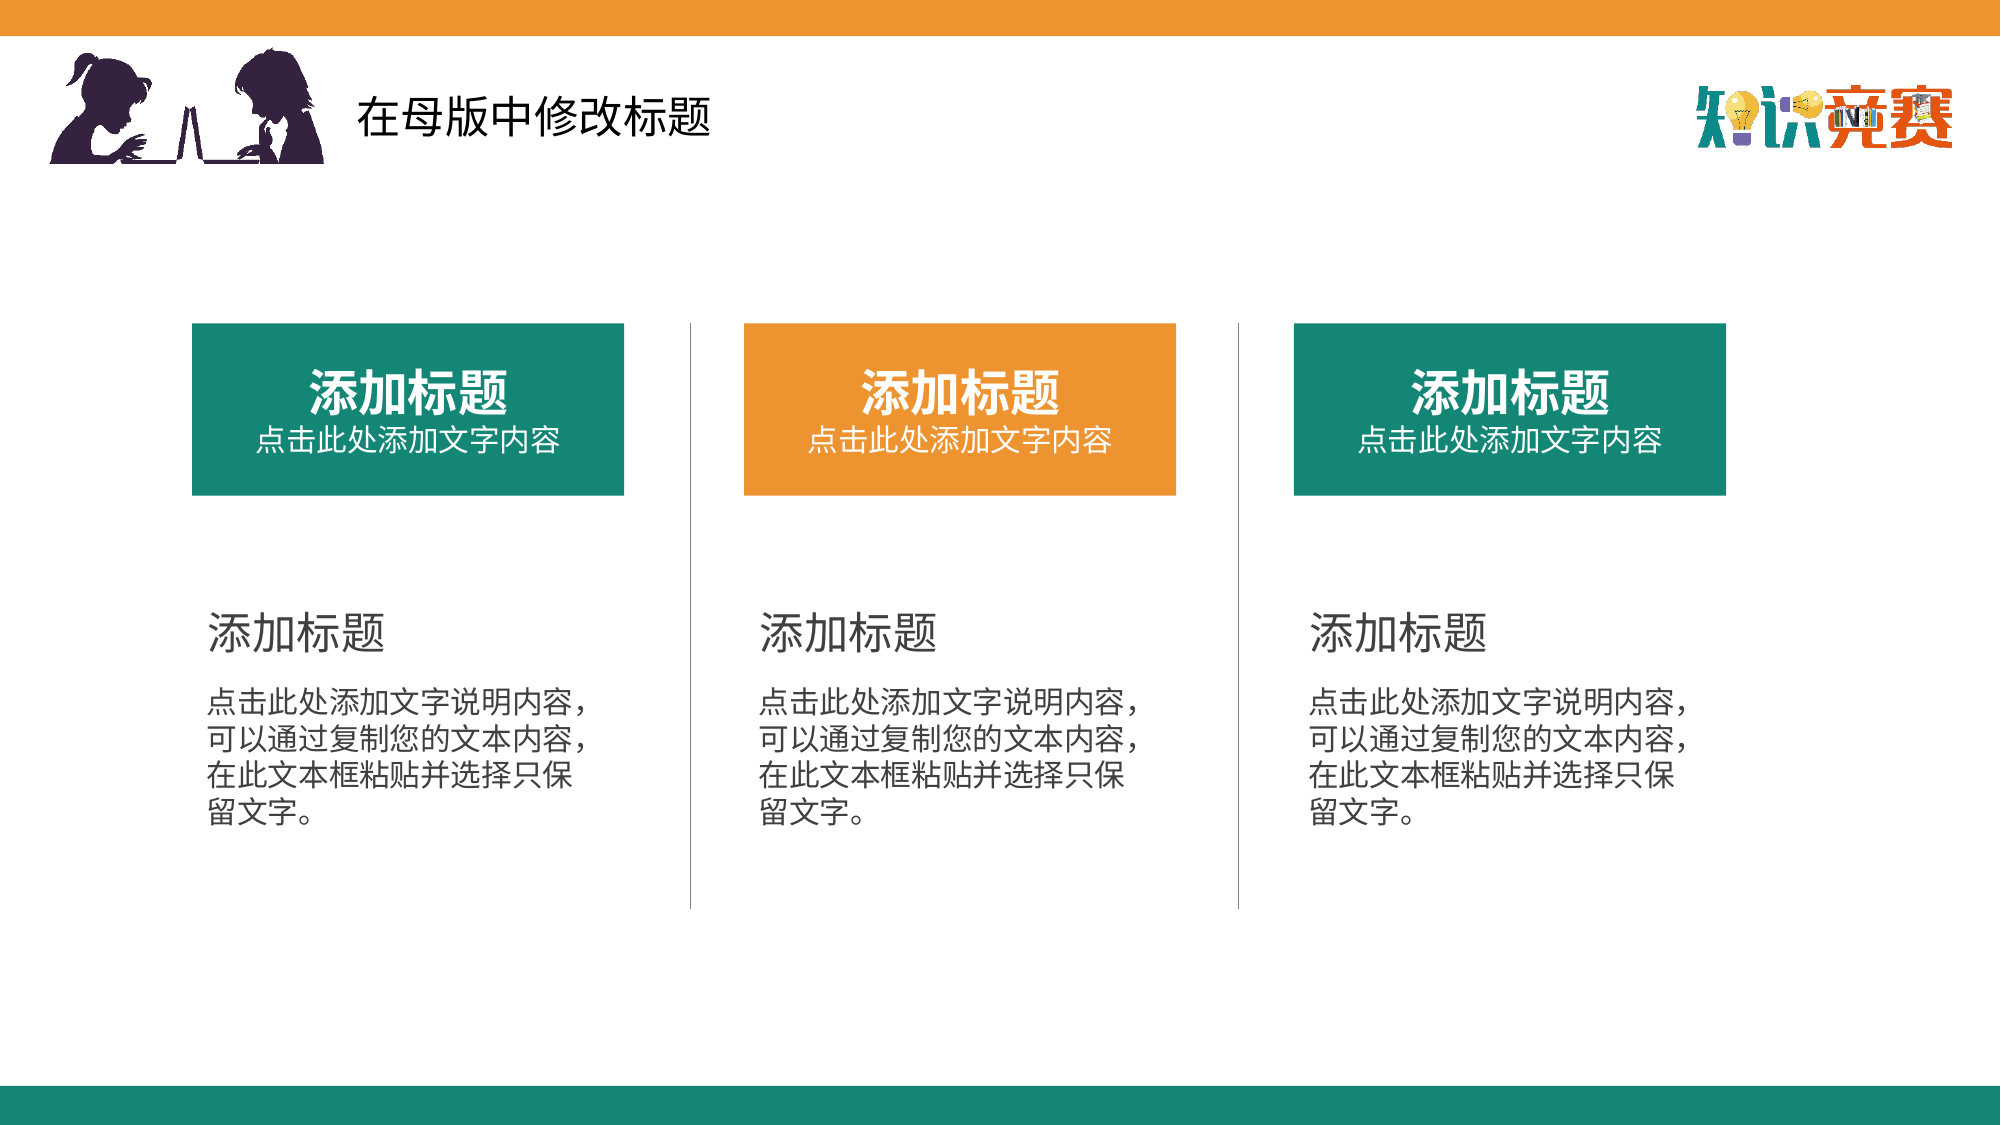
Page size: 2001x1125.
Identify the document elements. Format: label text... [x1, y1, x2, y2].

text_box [1293, 597, 1695, 839]
text_box 添加标题 点击此处添加文字内容 [1292, 322, 1728, 497]
text_box 添加标题 点击此处添加文字内容 [743, 322, 1178, 497]
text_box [744, 597, 1146, 839]
picture [1696, 85, 1952, 148]
text_box 添加标题 点击此处添加文字内容 [190, 322, 626, 497]
picture [49, 47, 324, 164]
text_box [192, 597, 593, 839]
